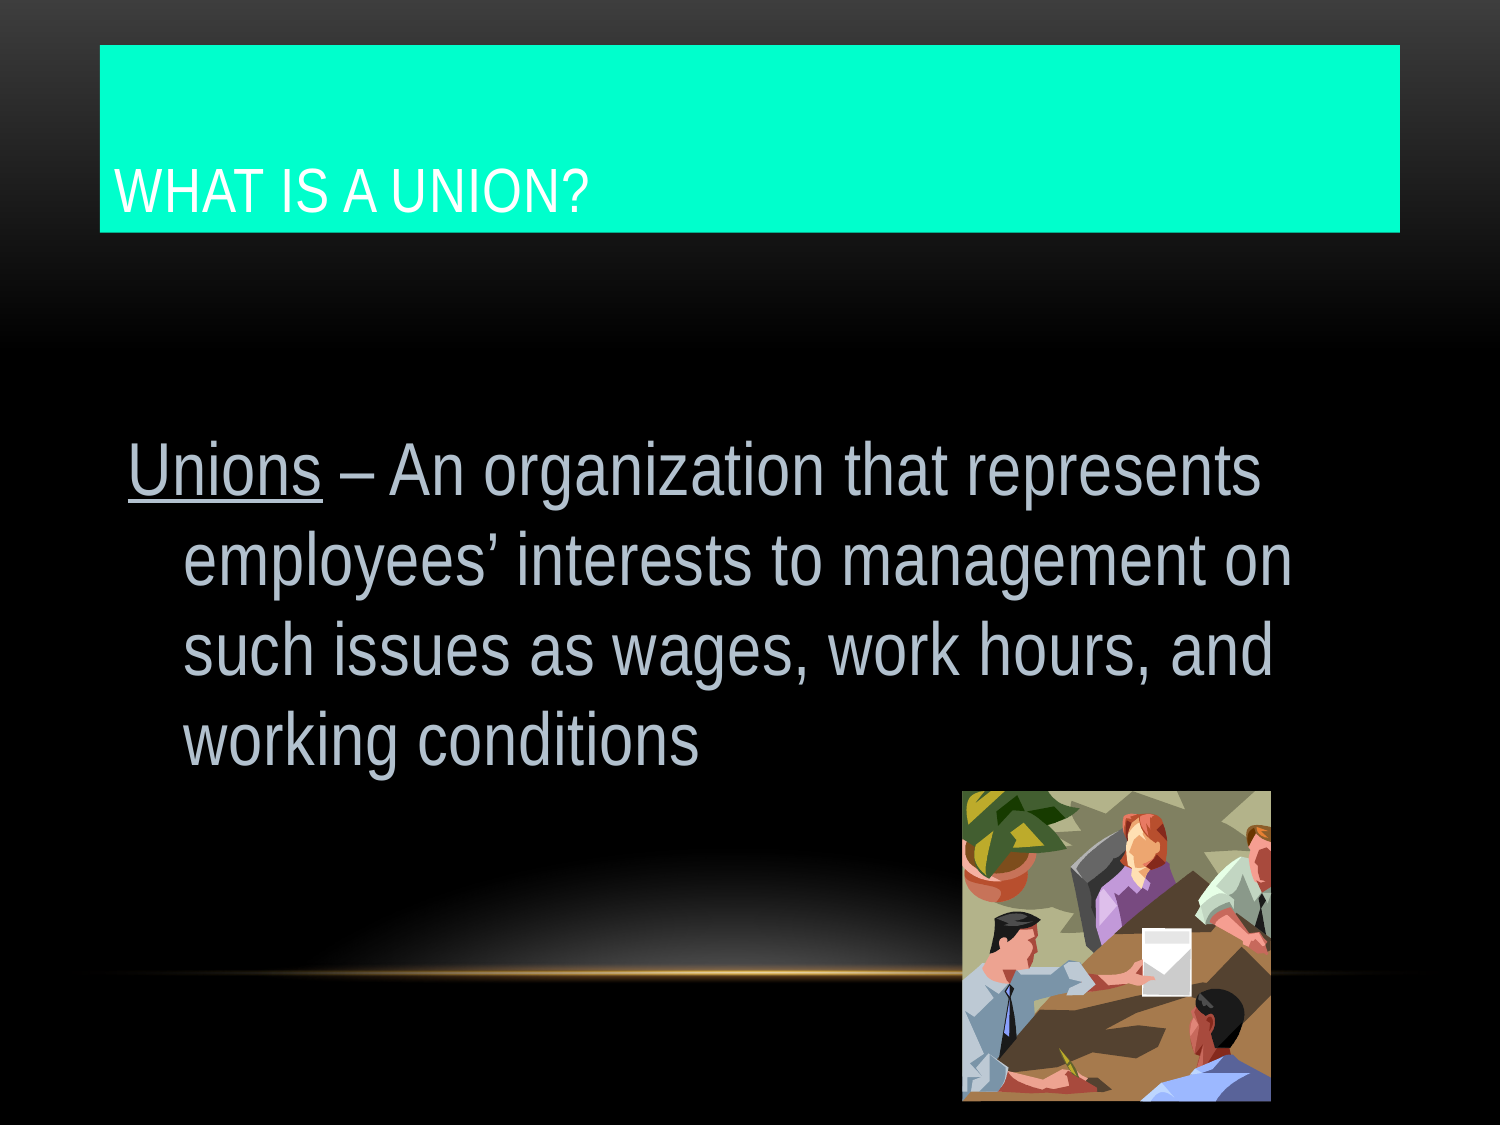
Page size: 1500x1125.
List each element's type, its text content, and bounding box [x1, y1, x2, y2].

list Unions – An organization that represents employees’ interests to management on such issues as wages, work hours, and working conditions [112, 412, 1388, 1088]
picture [0, 0, 1500, 1125]
title What is a Union? [99, 45, 1400, 233]
